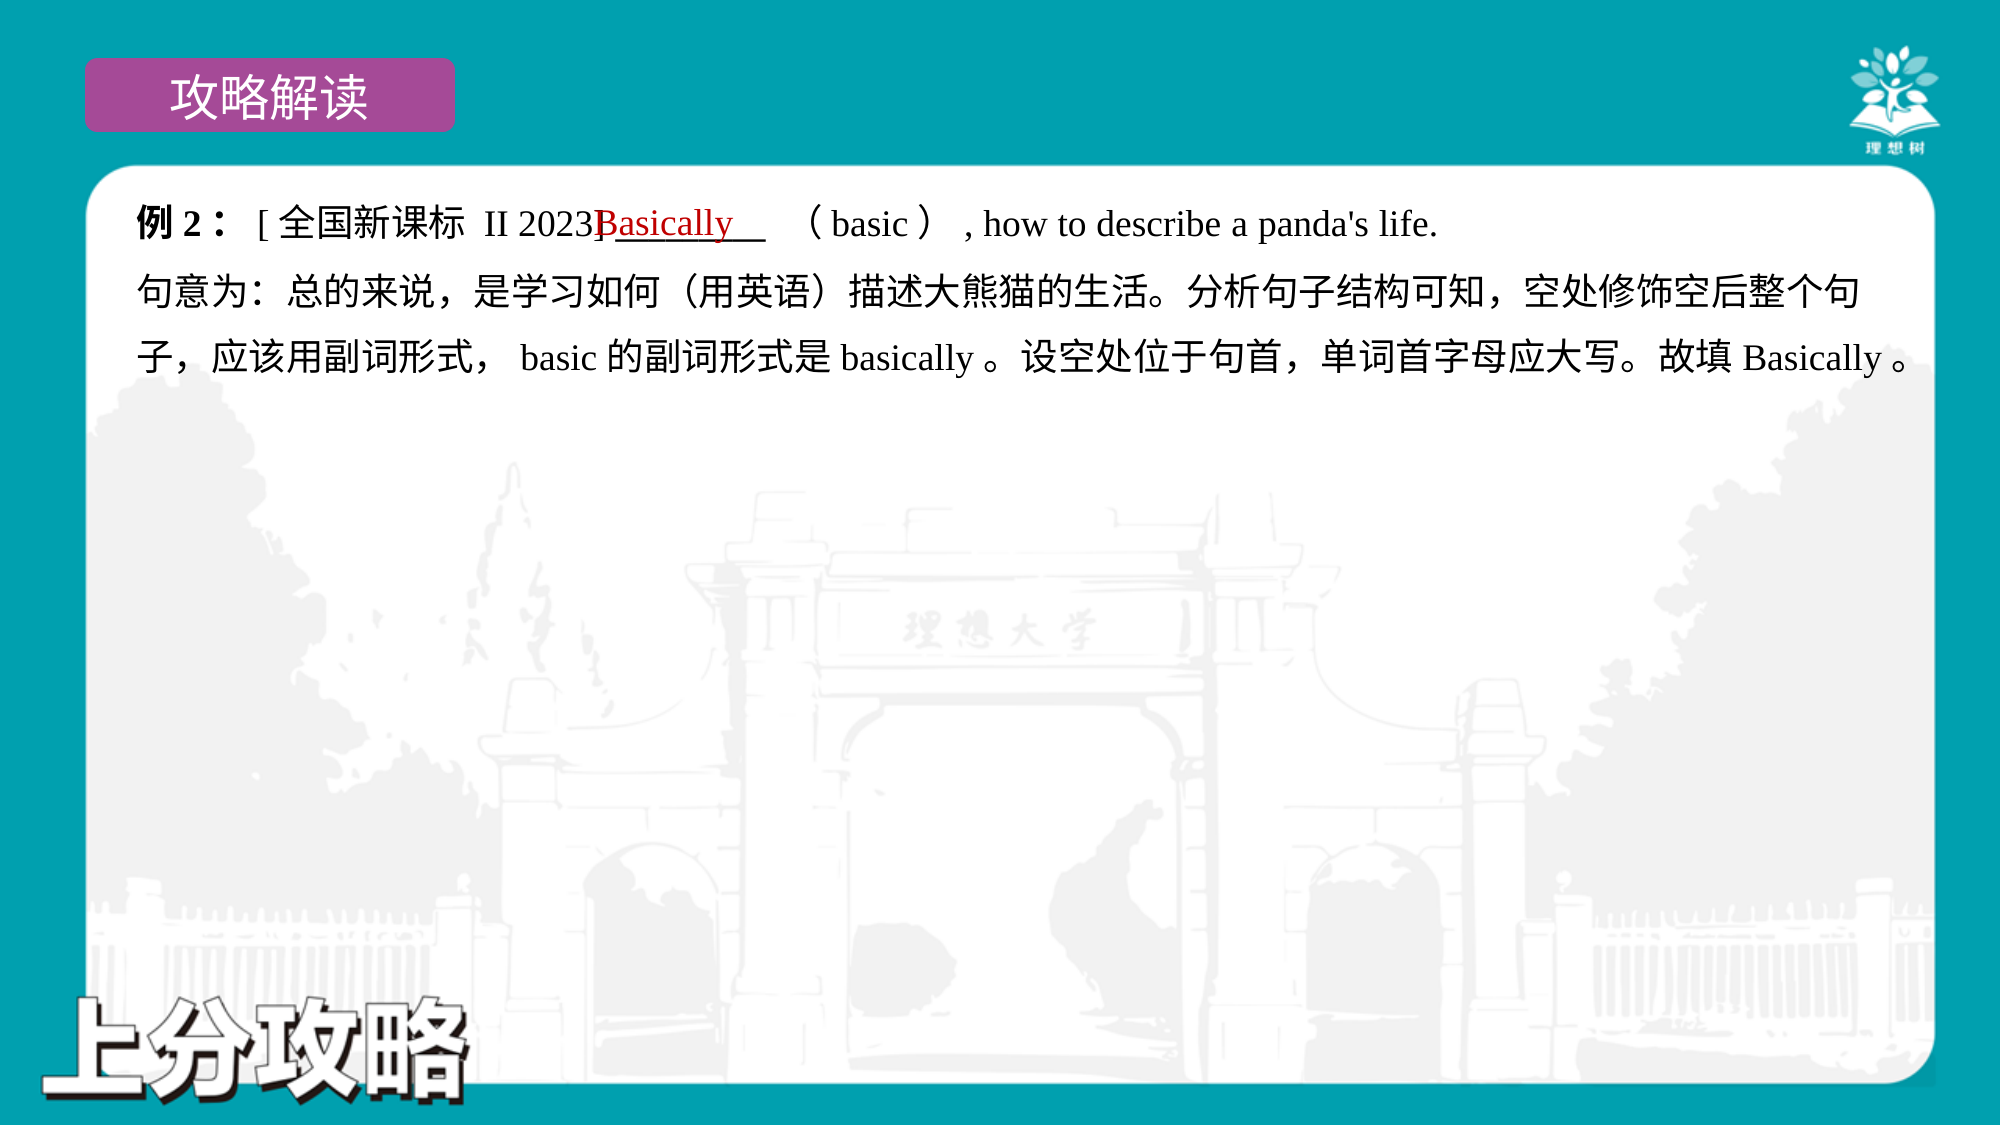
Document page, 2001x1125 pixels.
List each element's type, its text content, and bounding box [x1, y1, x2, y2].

text_box 例2：[全国新课标 II 2023] _________ （basic）, how to describe a panda's life. [136, 176, 1865, 237]
picture [0, 0, 2000, 1125]
text_box Basically [579, 176, 747, 236]
text_box 句意为：总的来说，是学习如何（用英语）描述大熊猫的生活。分析句子结构可知，空处修饰空后整个句 子，应该用副词形式，basic的副词形式是basically。设空处位于句首，单词首字母应大写。故填Basically。 [136, 244, 1865, 372]
